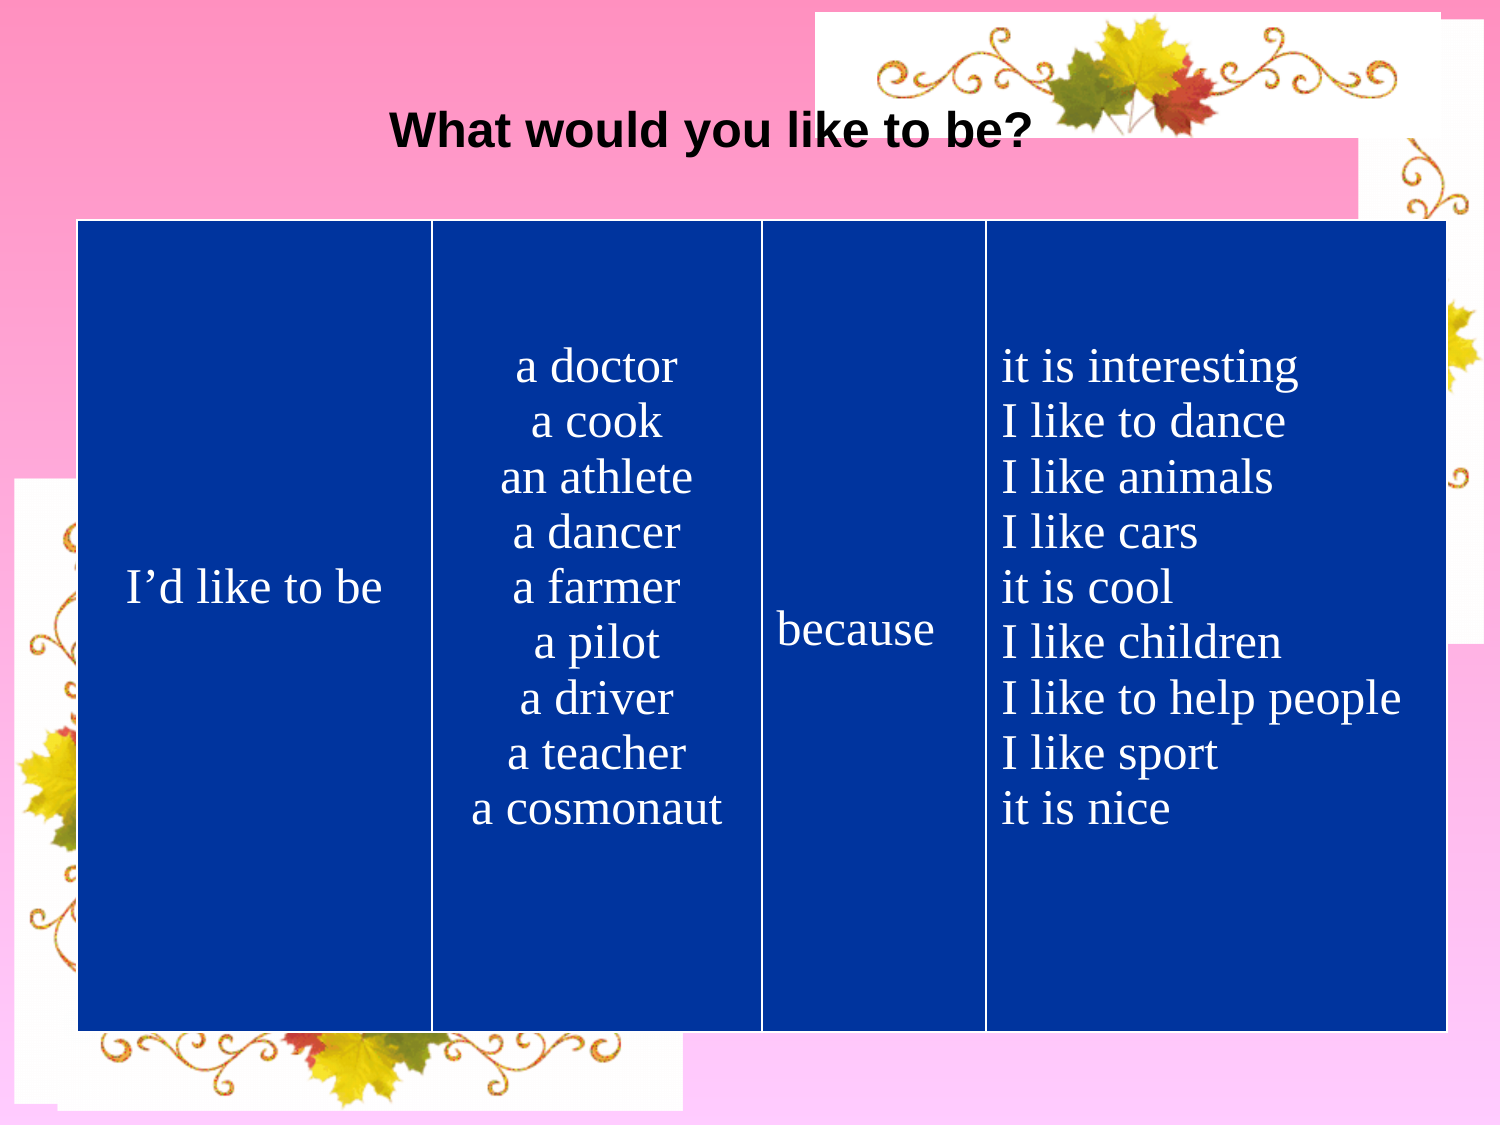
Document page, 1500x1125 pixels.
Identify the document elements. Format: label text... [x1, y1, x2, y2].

table_header a doctor a cook an athlete a dancer a farmer a pilot a driver a teacher a cosmonaut [433, 221, 761, 1031]
table_header I’d like to be [78, 221, 431, 1031]
picture [815, 12, 1483, 643]
table_header it is interesting I like to dance I like animals I like cars it is cool I like children I like to help people I like sport it is nice [987, 221, 1446, 1031]
picture [58, 986, 682, 1110]
text_box What would you like to be? [374, 89, 1050, 165]
table_header because [763, 221, 985, 1031]
picture [15, 479, 76, 1103]
